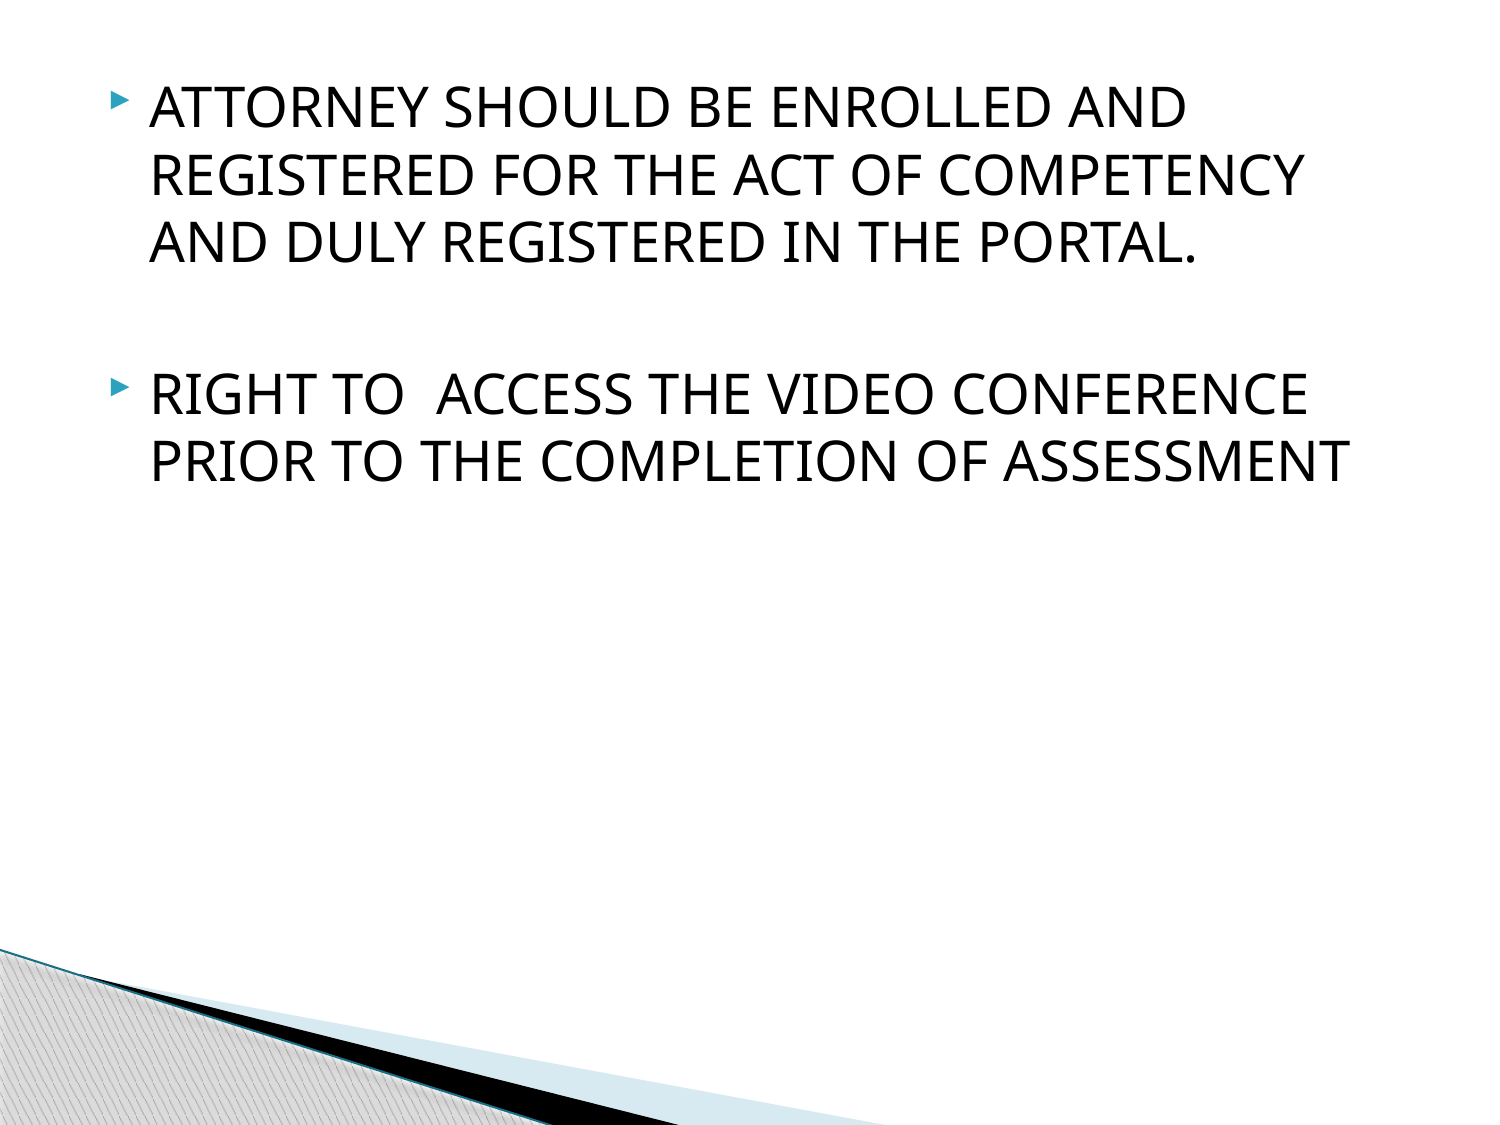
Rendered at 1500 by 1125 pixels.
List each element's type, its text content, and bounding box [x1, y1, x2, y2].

list ATTORNEY SHOULD BE ENROLLED AND REGISTERED FOR THE ACT OF COMPETENCY AND DULY REGISTERED IN THE PORTAL. RIGHT TO ACCESS THE VIDEO CONFERENCE PRIOR TO THE COMPLETION OF ASSESSMENT [75, 63, 1433, 986]
